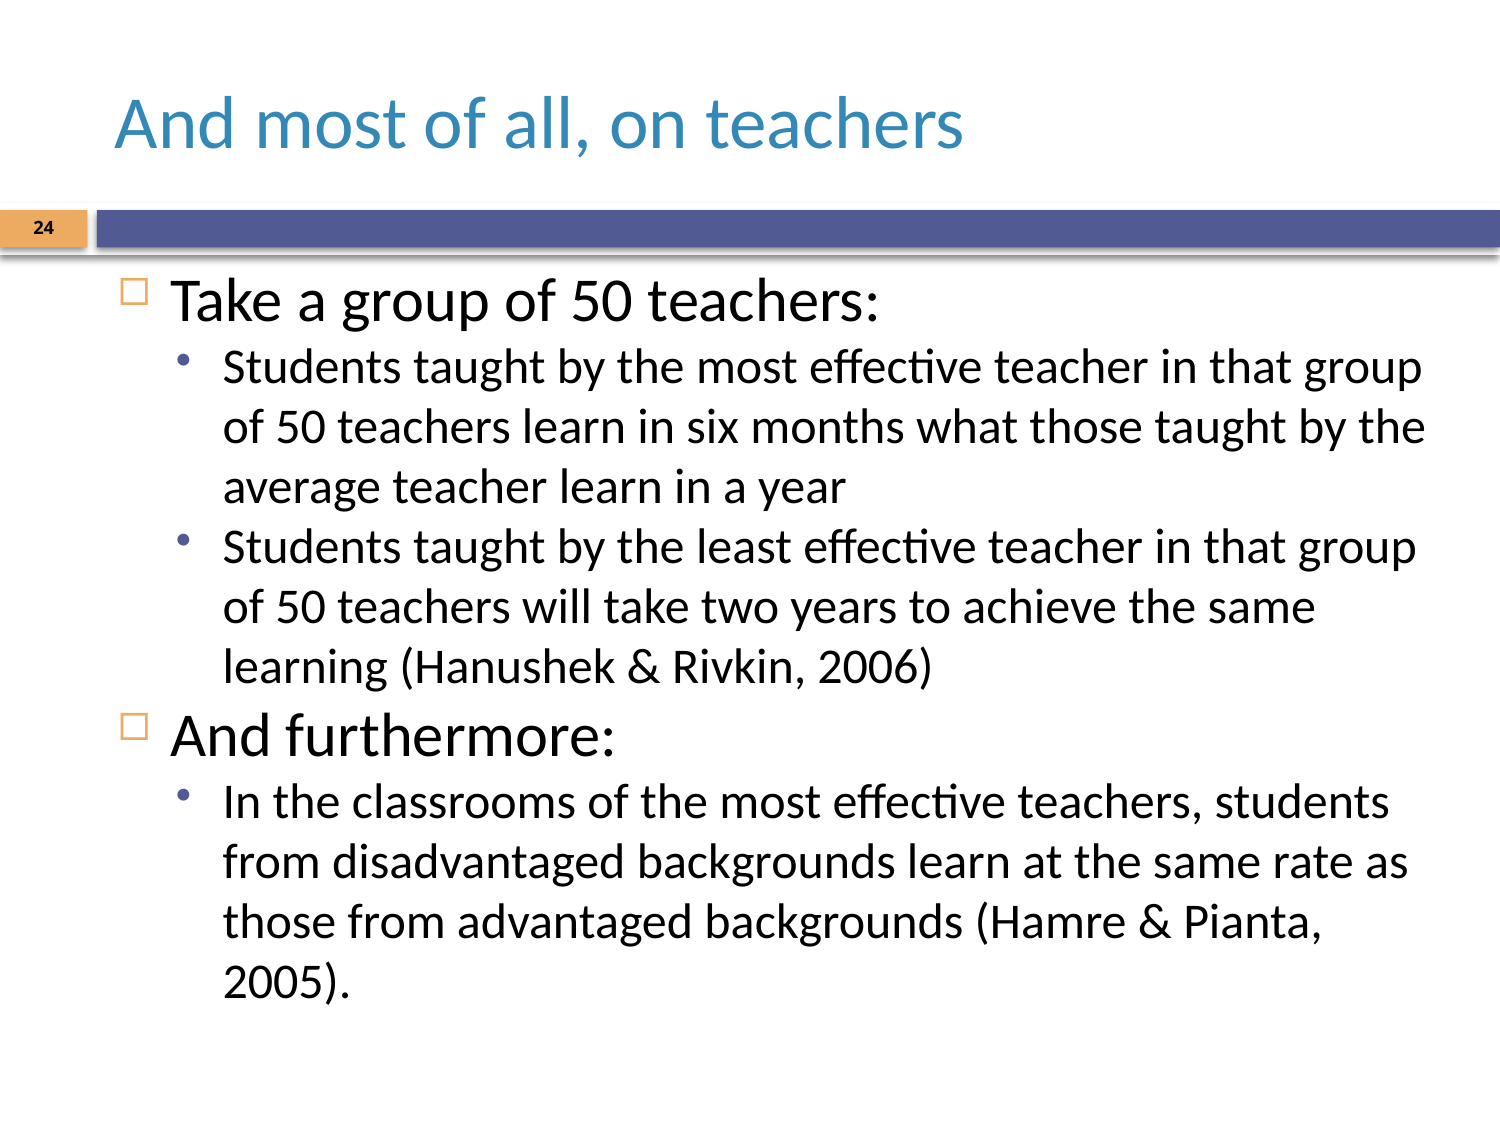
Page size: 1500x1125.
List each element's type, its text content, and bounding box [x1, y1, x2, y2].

list Take a group of 50 teachers: Students taught by the most effective teacher in that group of 50 teachers learn in six months what those taught by the average teacher learn in a year Students taught by the least effective teacher in that group of 50 teachers will take two years to achieve the same learning (Hanushek & Rivkin, 2006) And furthermore: In the classrooms of the most effective teachers, students from disadvantaged backgrounds learn at the same rate as those from advantaged backgrounds (Hamre & Pianta, 2005). [102, 251, 1453, 1078]
slide_number 24 [0, 208, 88, 249]
title And most of all, on teachers [99, 37, 1438, 200]
